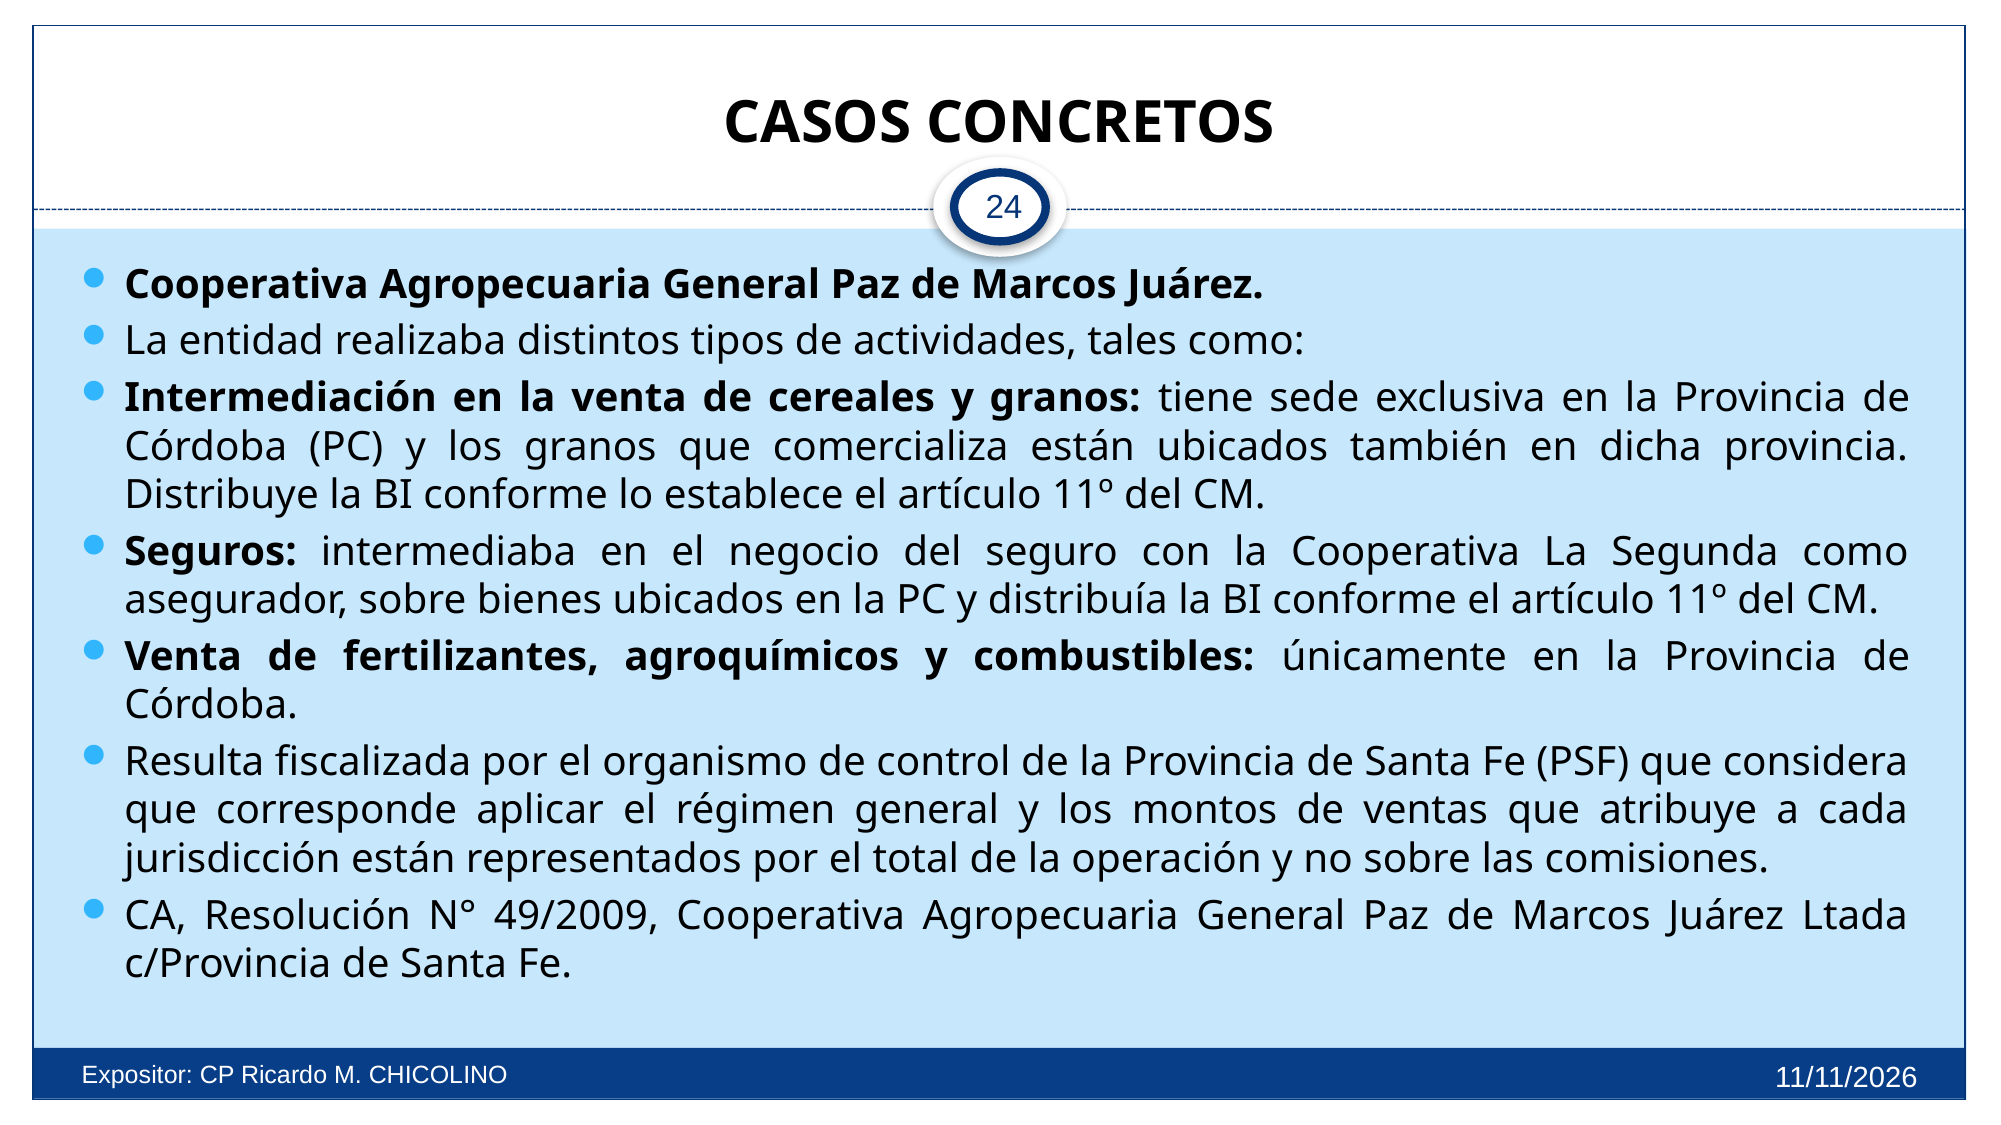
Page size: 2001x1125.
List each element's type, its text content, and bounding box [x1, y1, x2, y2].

footer Expositor: CP Ricardo M. CHICOLINO [66, 1051, 850, 1112]
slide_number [1266, 1050, 1933, 1111]
title CASOS CONCRETOS [65, 37, 1933, 162]
list Cooperativa Agropecuaria General Paz de Marcos Juárez. La entidad realizaba distintos tipos de actividades, tales como: Intermediación en la venta de cereales y granos: tiene sede exclusiva en la Provincia de Córdoba (PC) y los granos que comercializa están ubicados también en dicha provincia. Distribuye la BI conforme lo establece el artículo 11º del CM. Seguros: intermediaba en el negocio del seguro con la Cooperativa La Segunda como asegurador, sobre bienes ubicados en la PC y distribuía la BI conforme el artículo 11º del CM. Venta de fertilizantes, agroquímicos y combustibles: únicamente en la Provincia de Córdoba. Resulta fiscalizada por el organismo de control de la Provincia de Santa Fe (PSF) que considera que corresponde aplicar el régimen general y los montos de ventas que atribuye a cada jurisdicción están representados por el total de la operación y no sobre las comisiones. CA, Resolución N° 49/2009, Cooperativa Agropecuaria General Paz de Marcos Juárez Ltada c/Provincia de Santa Fe. [66, 250, 1926, 1001]
slide_number 24 [954, 168, 1055, 241]
